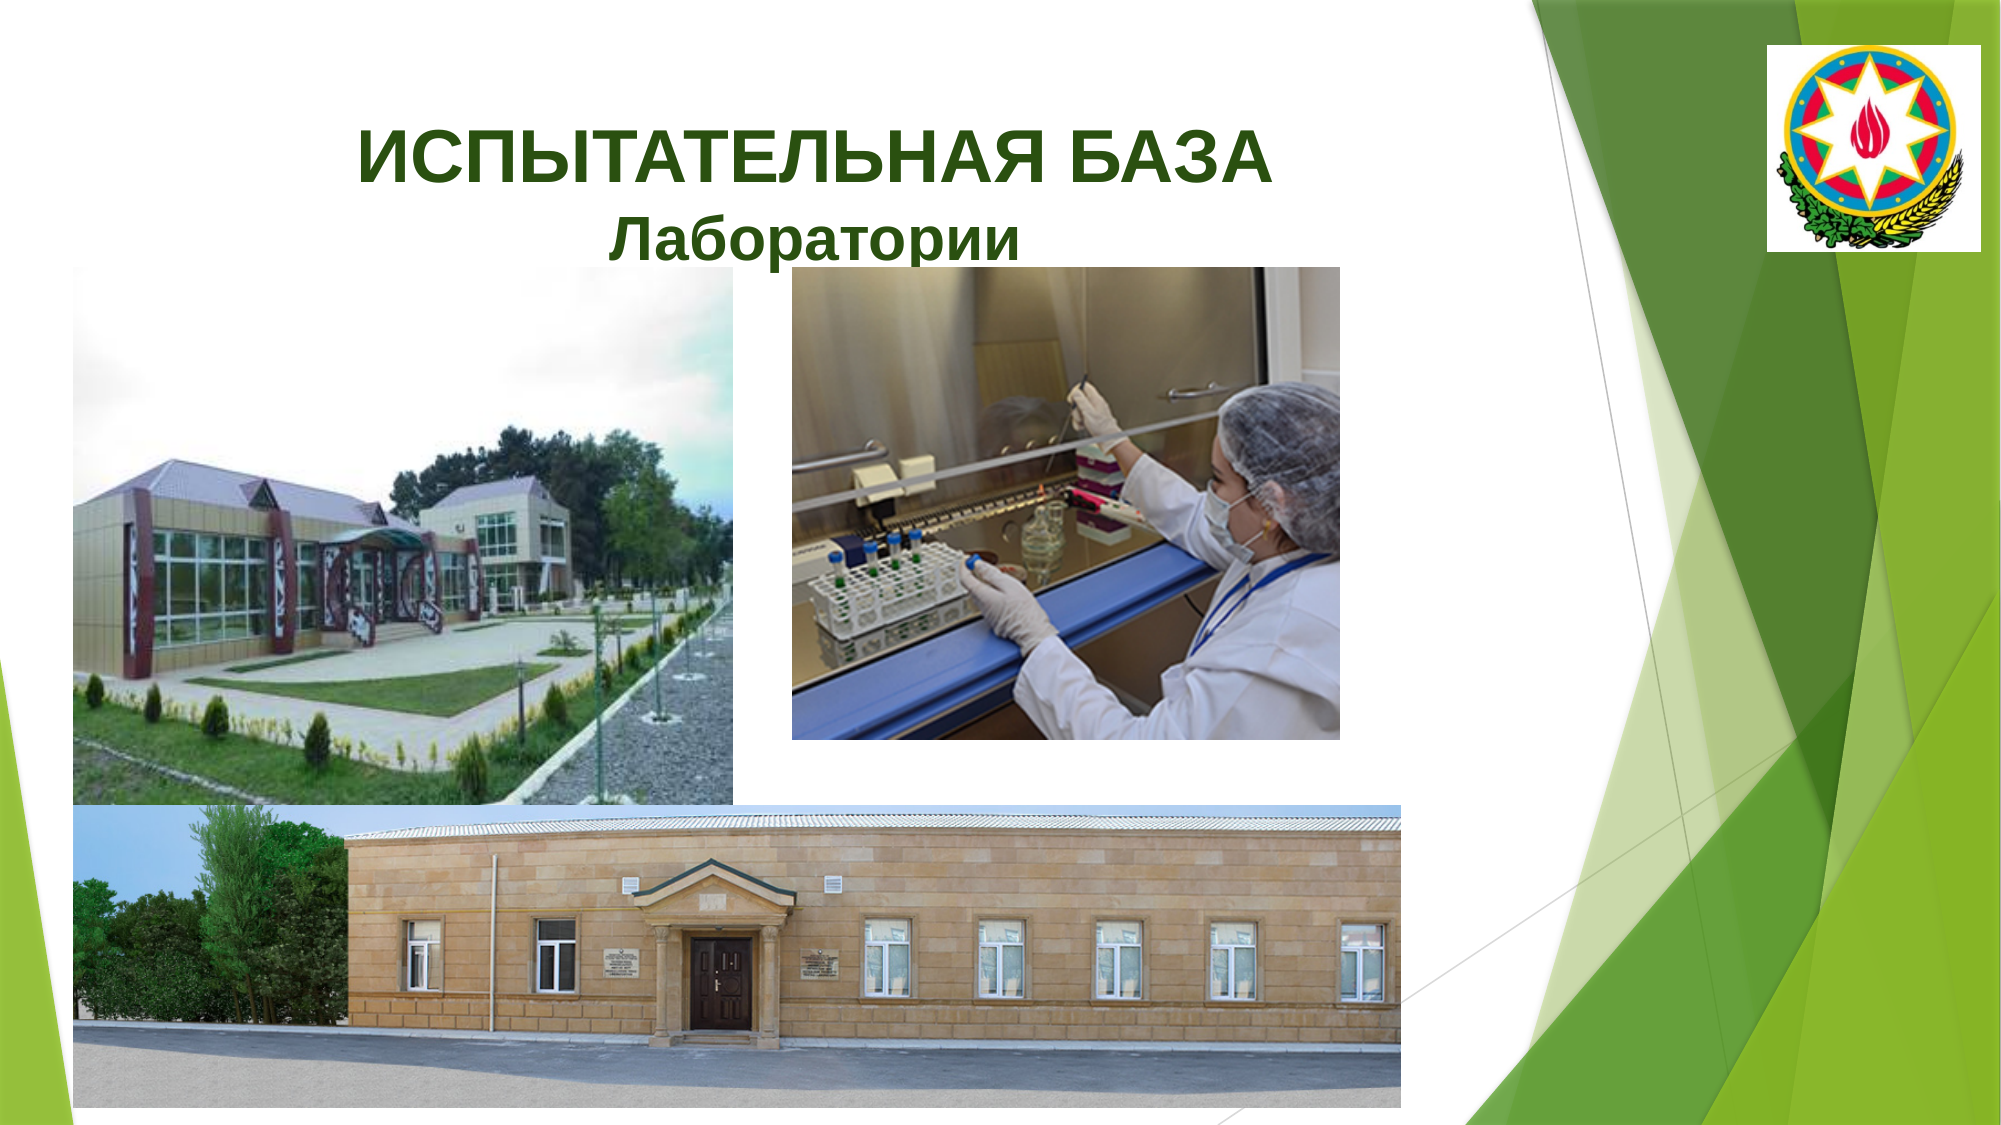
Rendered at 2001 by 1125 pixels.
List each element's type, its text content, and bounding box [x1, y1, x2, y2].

title ИСПЫТАТЕЛЬНАЯ БАЗА Лаборатории [111, 99, 1522, 317]
picture [1766, 44, 1982, 252]
picture [792, 267, 1340, 741]
picture [72, 267, 1401, 1108]
